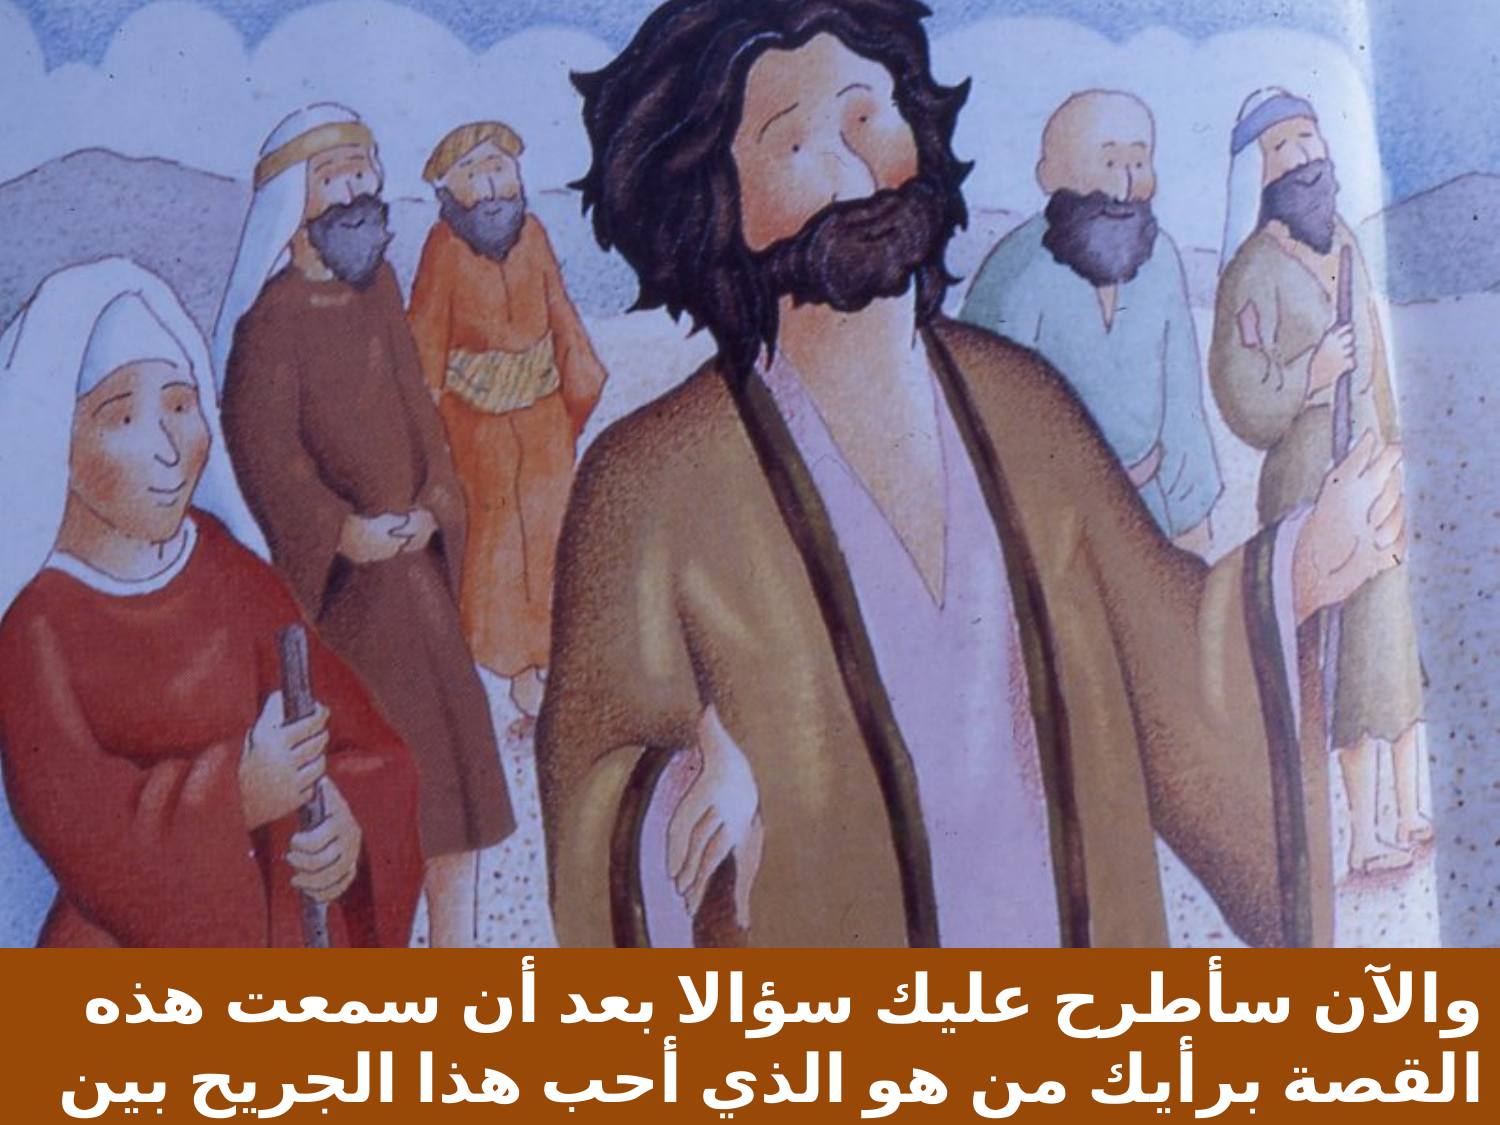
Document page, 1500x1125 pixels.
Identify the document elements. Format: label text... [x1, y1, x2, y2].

text_box والآن سأطرح عليك سؤالا بعد أن سمعت هذه القصة برأيك من هو الذي أحب هذا الجريح بين هؤلاء الثلاثة ؟ قال يسوع . [0, 956, 1500, 1125]
picture [0, 0, 1500, 950]
